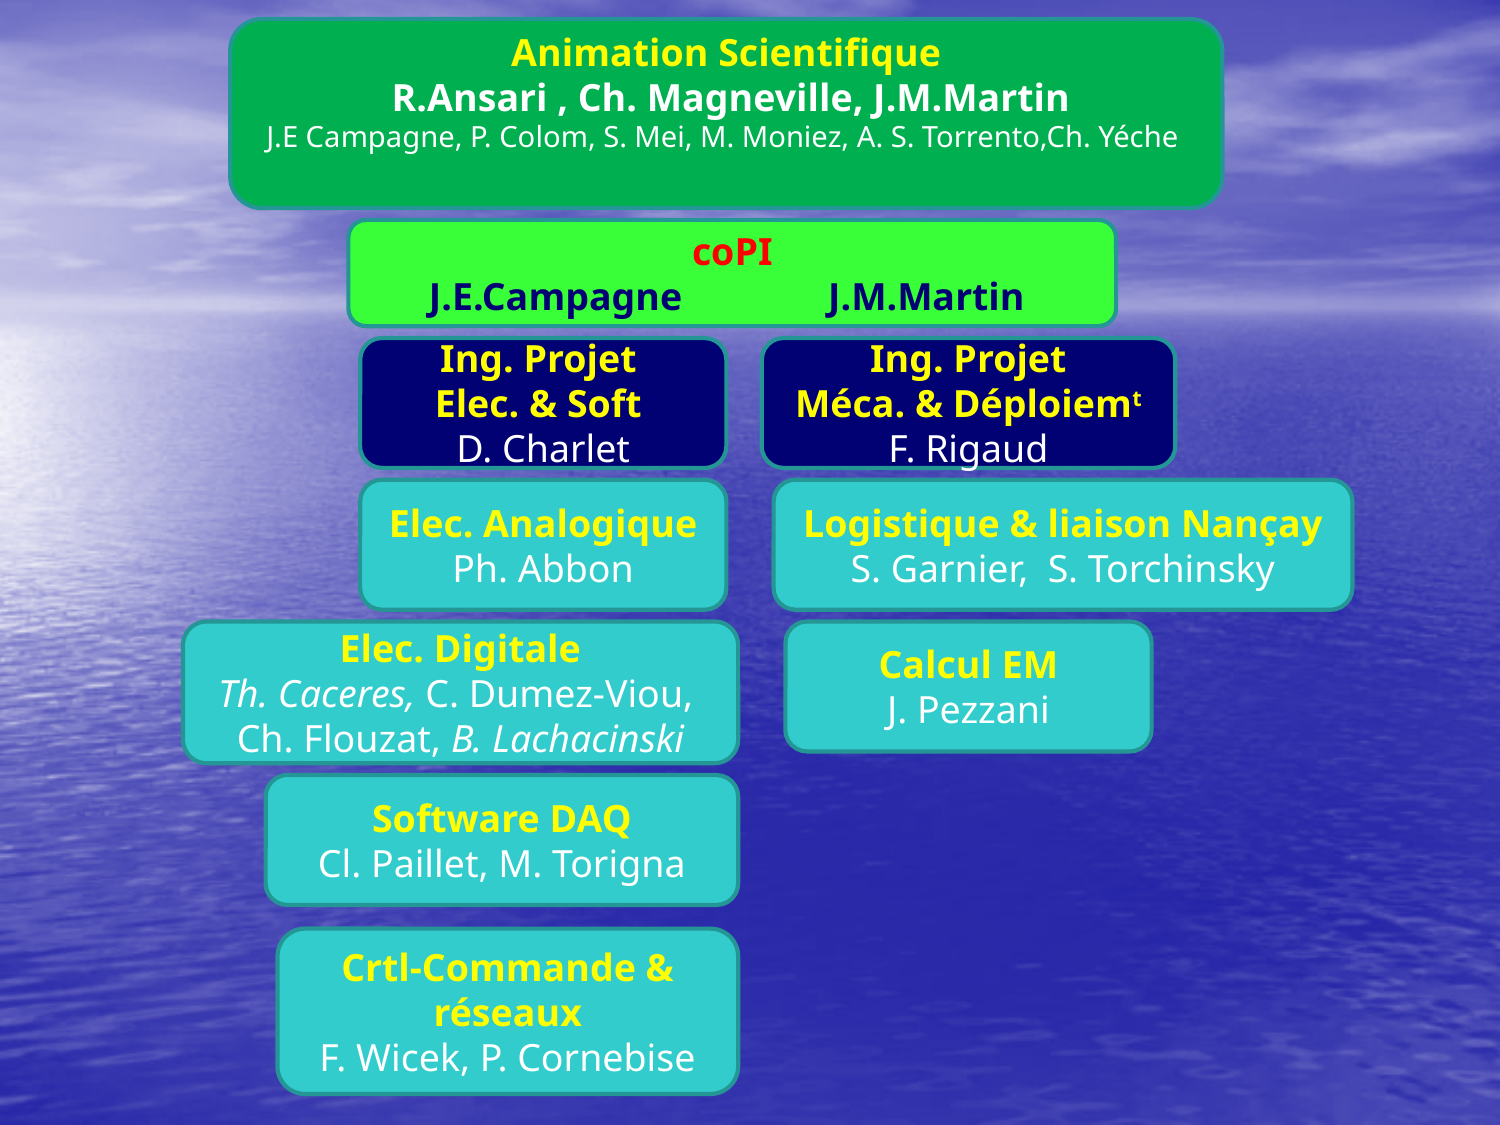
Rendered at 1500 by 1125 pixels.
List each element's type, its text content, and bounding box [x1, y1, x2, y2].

text_box Software DAQ Cl. Paillet, M. Torigna [263, 772, 741, 908]
text_box Ing. Projet Elec. & Soft D. Charlet [358, 335, 729, 471]
text_box Calcul EM J. Pezzani [783, 619, 1154, 754]
text_box Elec. Digitale Th. Caceres, C. Dumez-Viou, Ch. Flouzat, B. Lachacinski [180, 619, 741, 766]
text_box Crtl-Commande & réseaux F. Wicek, P. Cornebise [275, 926, 741, 1097]
text_box coPI J.E.Campagne J.M.Martin [346, 217, 1119, 329]
text_box Animation Scientifique R.Ansari , Ch. Magneville, J.M.Martin J.E Campagne, P. Colom, S. Mei, M. Moniez, A. S. Torrento,Ch. Yéche [228, 16, 1225, 211]
text_box Logistique & liaison Nançay S. Garnier, S. Torchinsky [771, 477, 1355, 612]
text_box Elec. Analogique Ph. Abbon [358, 477, 729, 612]
text_box Ing. Projet Méca. & Déploiemt F. Rigaud [759, 335, 1178, 471]
